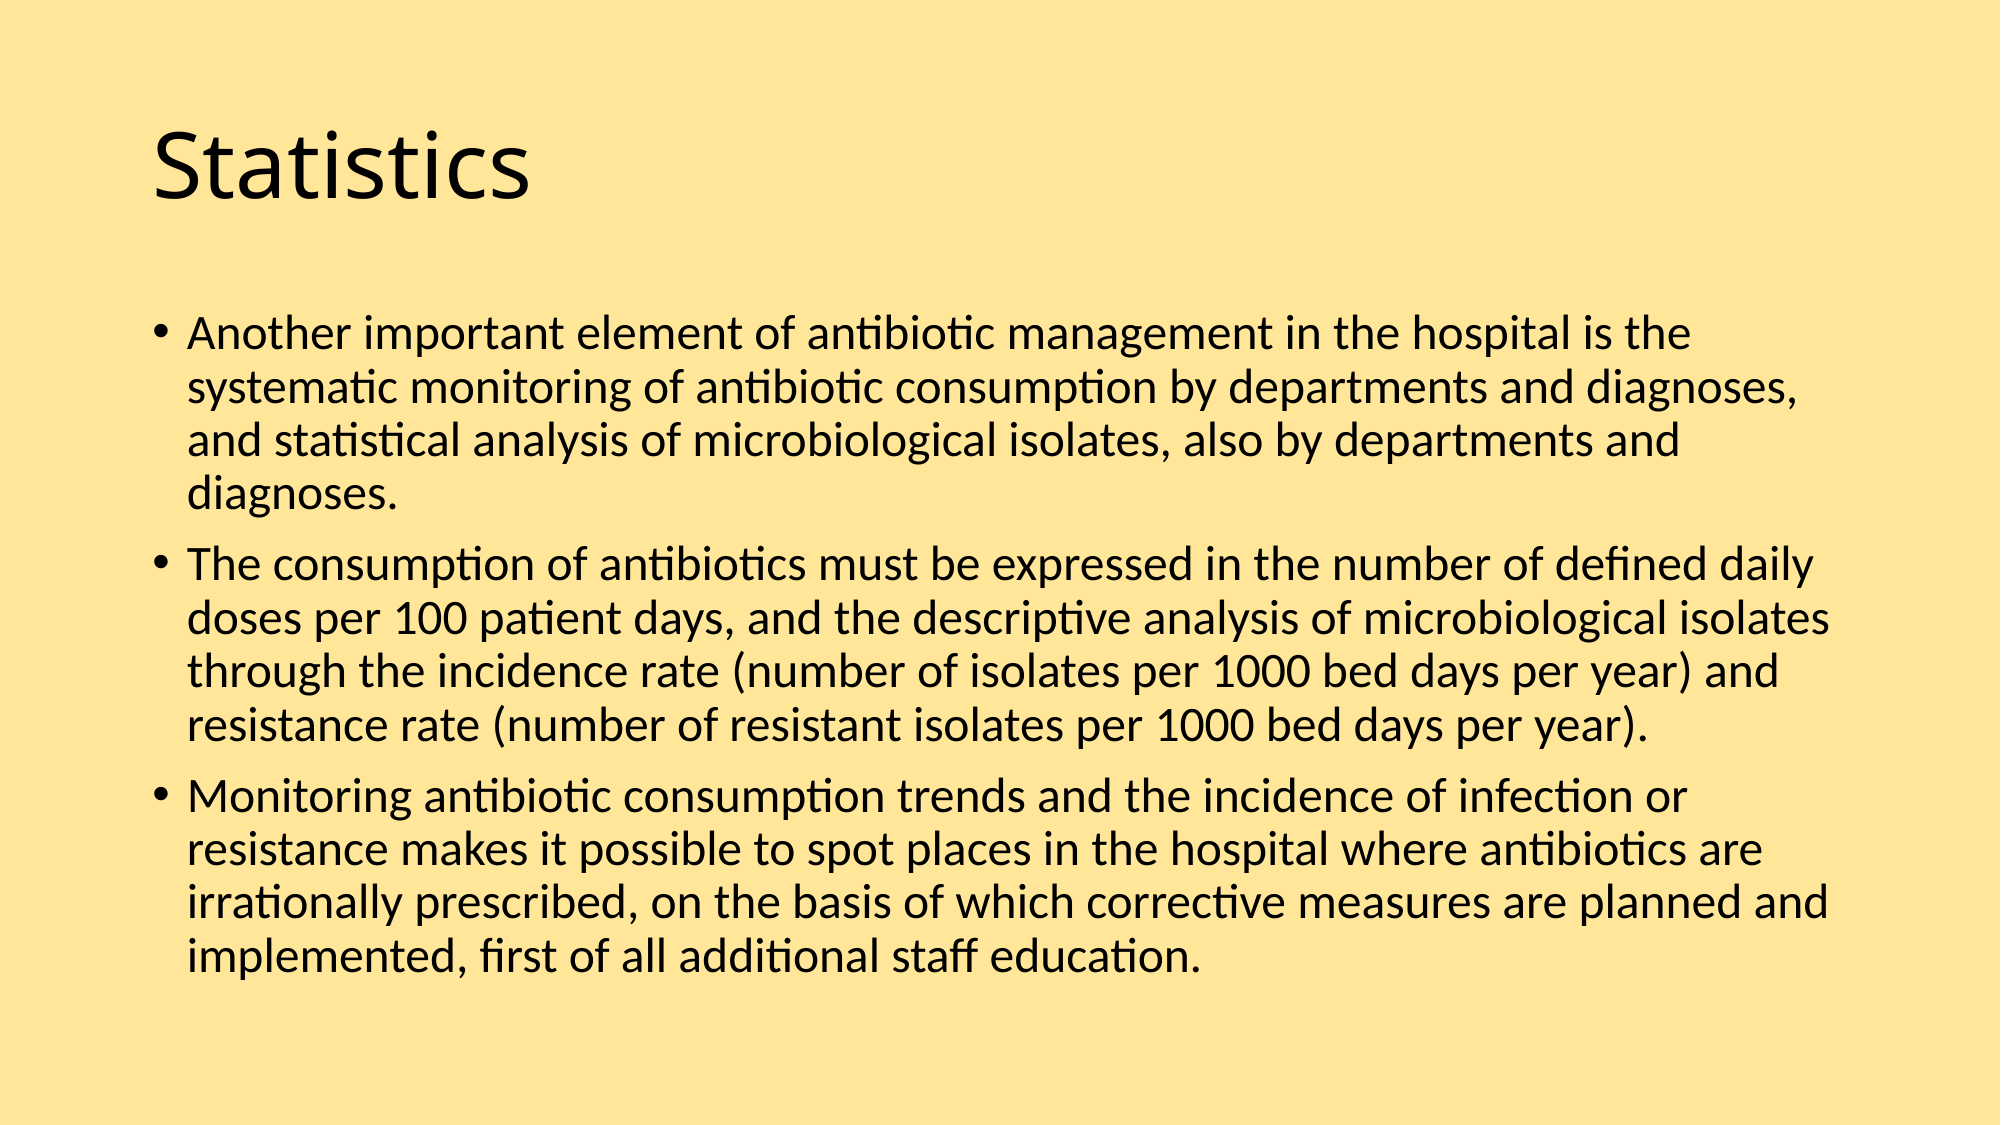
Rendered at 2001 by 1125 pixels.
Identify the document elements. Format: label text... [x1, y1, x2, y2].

title Statistics [137, 59, 1863, 278]
list Another important element of antibiotic management in the hospital is the systematic monitoring of antibiotic consumption by departments and diagnoses, and statistical analysis of microbiological isolates, also by departments and diagnoses. The consumption of antibiotics must be expressed in the number of defined daily doses per 100 patient days, and the descriptive analysis of microbiological isolates through the incidence rate (number of isolates per 1000 bed days per year) and resistance rate (number of resistant isolates per 1000 bed days per year). Monitoring antibiotic consumption trends and the incidence of infection or resistance makes it possible to spot places in the hospital where antibiotics are irrationally prescribed, on the basis of which corrective measures are planned and implemented, first of all additional staff education. [137, 299, 1863, 1014]
